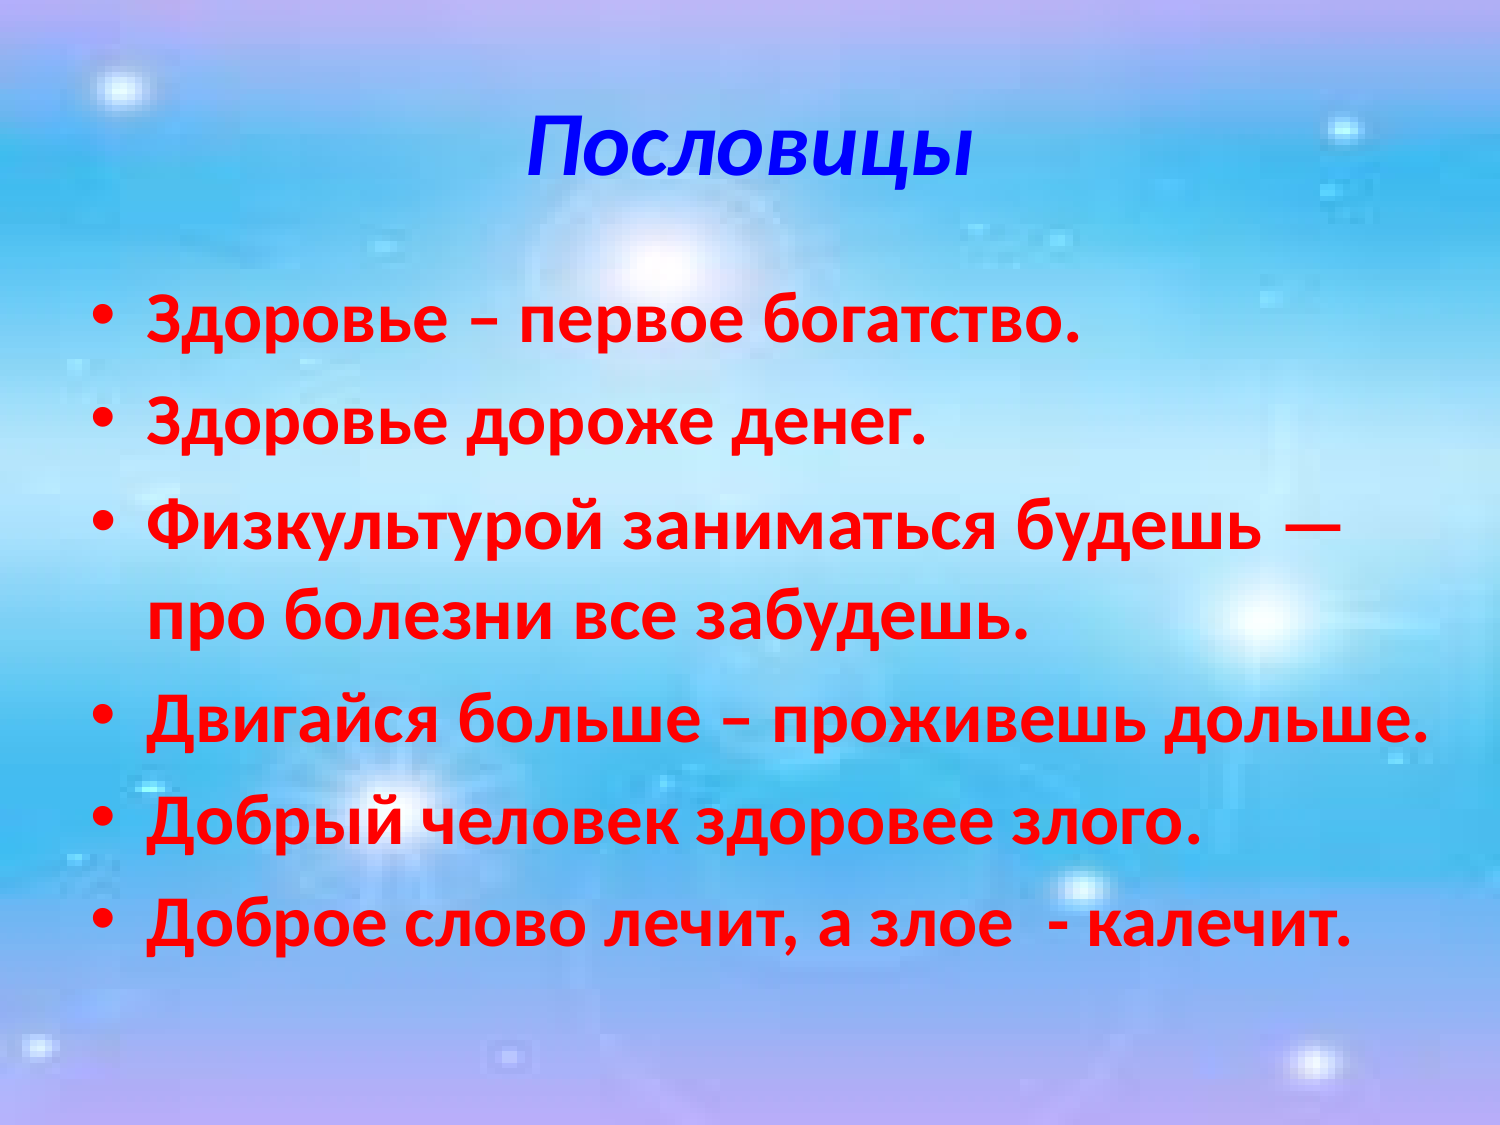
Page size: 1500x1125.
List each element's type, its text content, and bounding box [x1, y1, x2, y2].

picture [0, 0, 1500, 1125]
title Пословицы [74, 44, 1426, 233]
list Здоровье – первое богатство. Здоровье дороже денег. Физкультурой заниматься будешь — про болезни все забудешь. Двигайся больше – проживешь дольше. Добрый человек здоровее злого. Доброе слово лечит, а злое - калечит. [74, 262, 1500, 1006]
